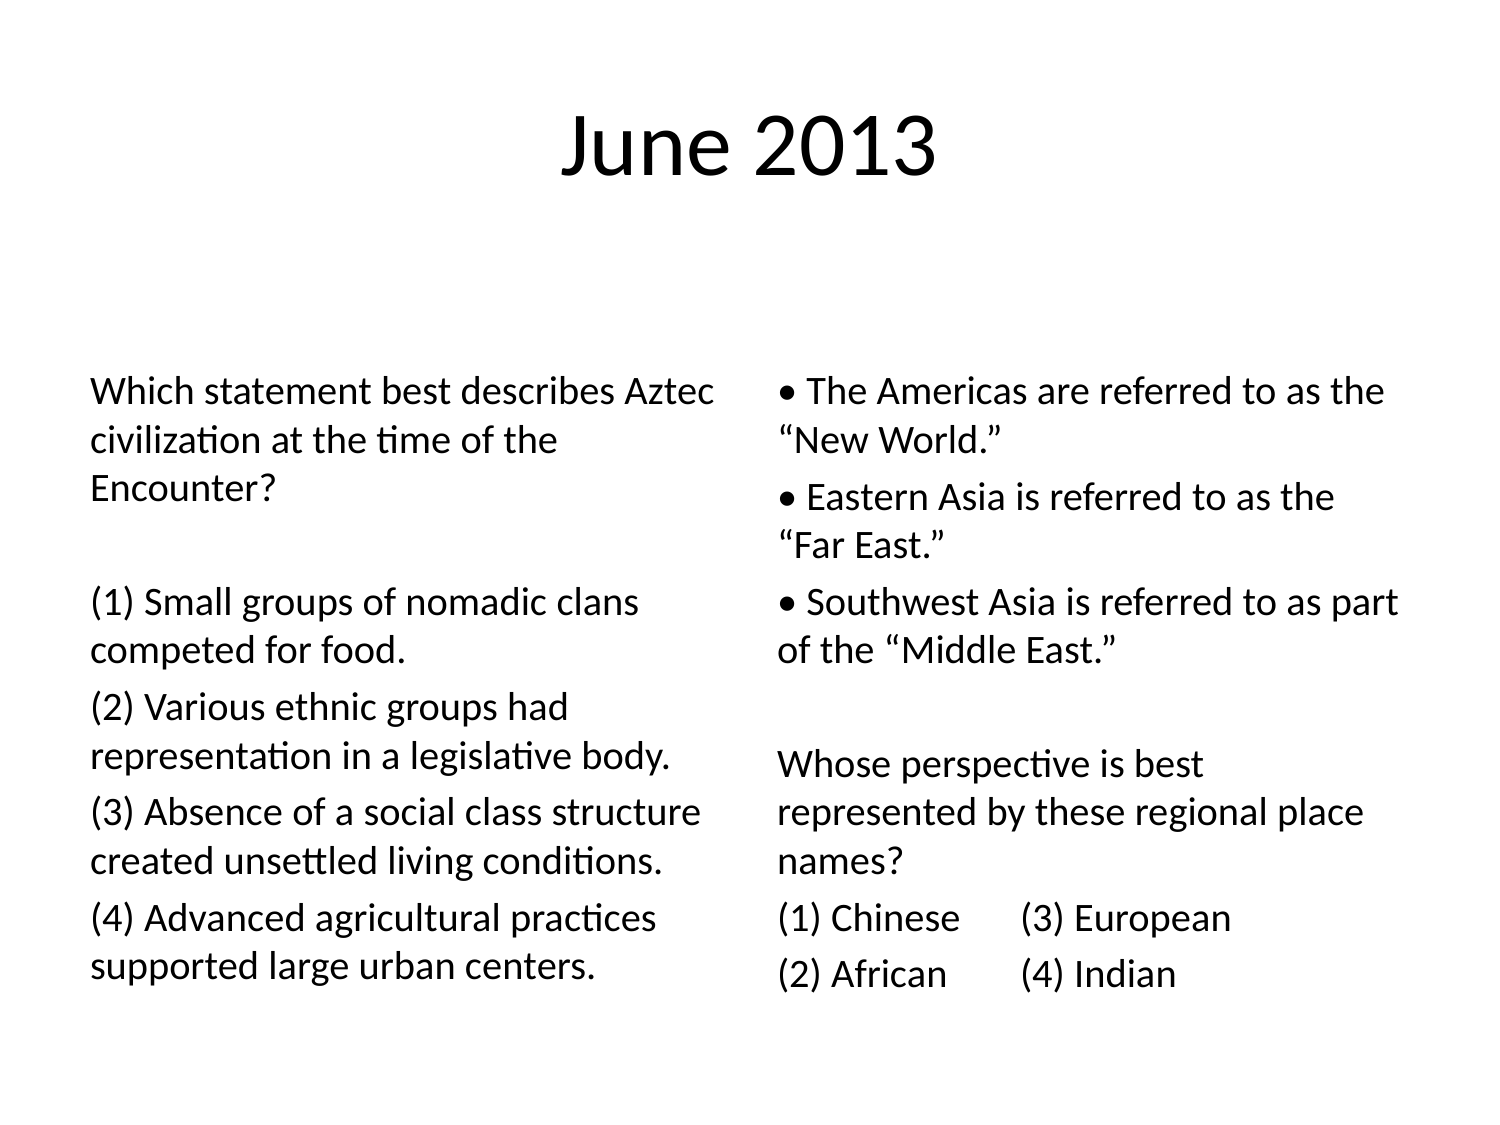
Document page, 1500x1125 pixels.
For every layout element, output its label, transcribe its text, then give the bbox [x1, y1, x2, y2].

title June 2013 [75, 45, 1425, 233]
list • The Americas are referred to as the “New World.” • Eastern Asia is referred to as the “Far East.” • Southwest Asia is referred to as part of the “Middle East.” Whose perspective is best represented by these regional place names? (1) Chinese (3) European (2) African (4) Indian [761, 356, 1425, 1005]
list Which statement best describes Aztec civilization at the time of the Encounter? (1) Small groups of nomadic clans competed for food. (2) Various ethnic groups had representation in a legislative body. (3) Absence of a social class structure created unsettled living conditions. (4) Advanced agricultural practices supported large urban centers. [75, 356, 738, 1005]
